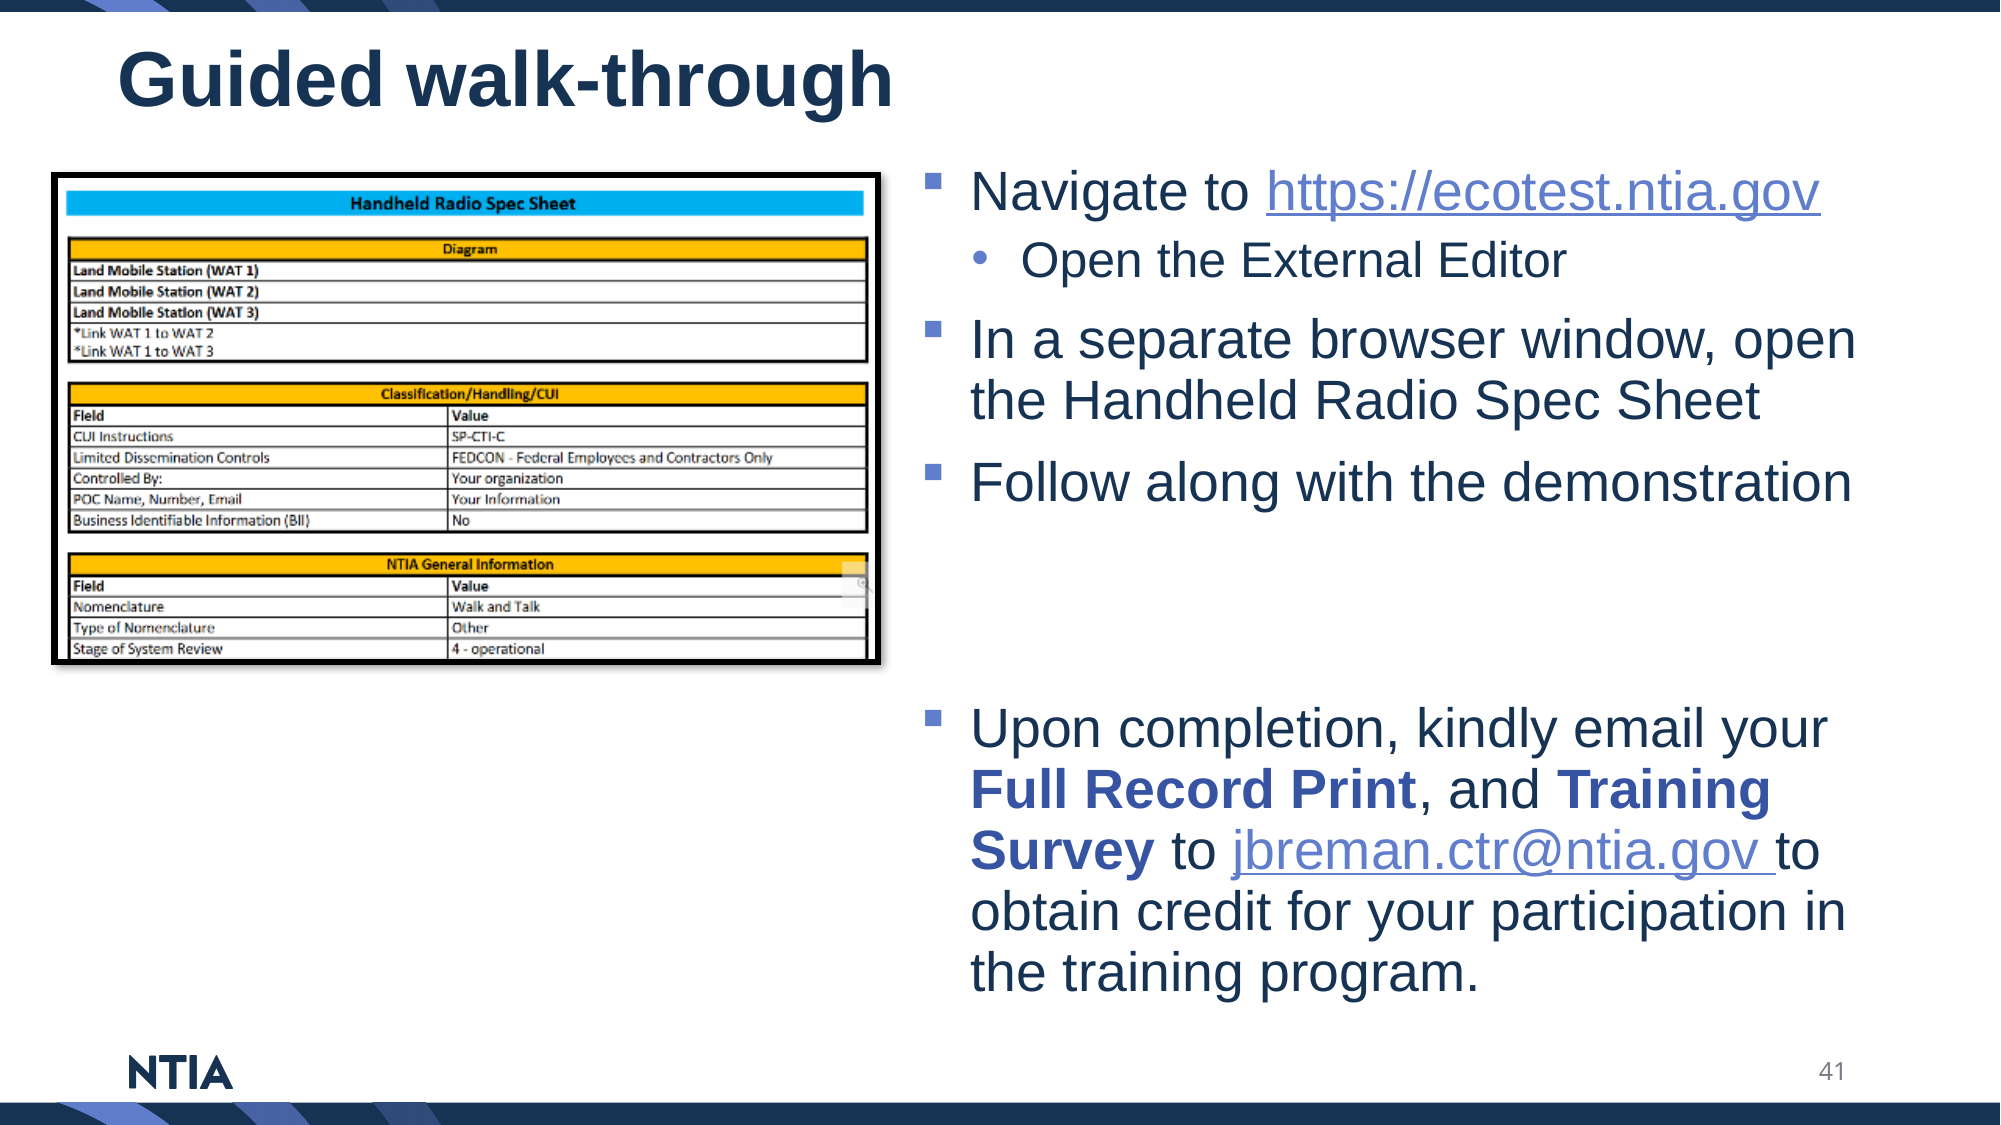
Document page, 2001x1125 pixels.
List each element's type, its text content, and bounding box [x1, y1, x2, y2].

list Navigate to https://ecotest.ntia.gov Open the External Editor In a separate browser window, open the Handheld Radio Spec Sheet Follow along with the demonstration Upon completion, kindly email your Full Record Print, and Training Survey to jbreman.ctr@ntia.gov to obtain credit for your participation in the training program. [905, 152, 1879, 1103]
picture [129, 1055, 233, 1089]
slide_number 41 [1412, 1042, 1863, 1103]
picture [0, 1102, 471, 1125]
picture [57, 177, 876, 660]
title Guided walk-through [99, 14, 1580, 139]
picture [0, 0, 471, 12]
